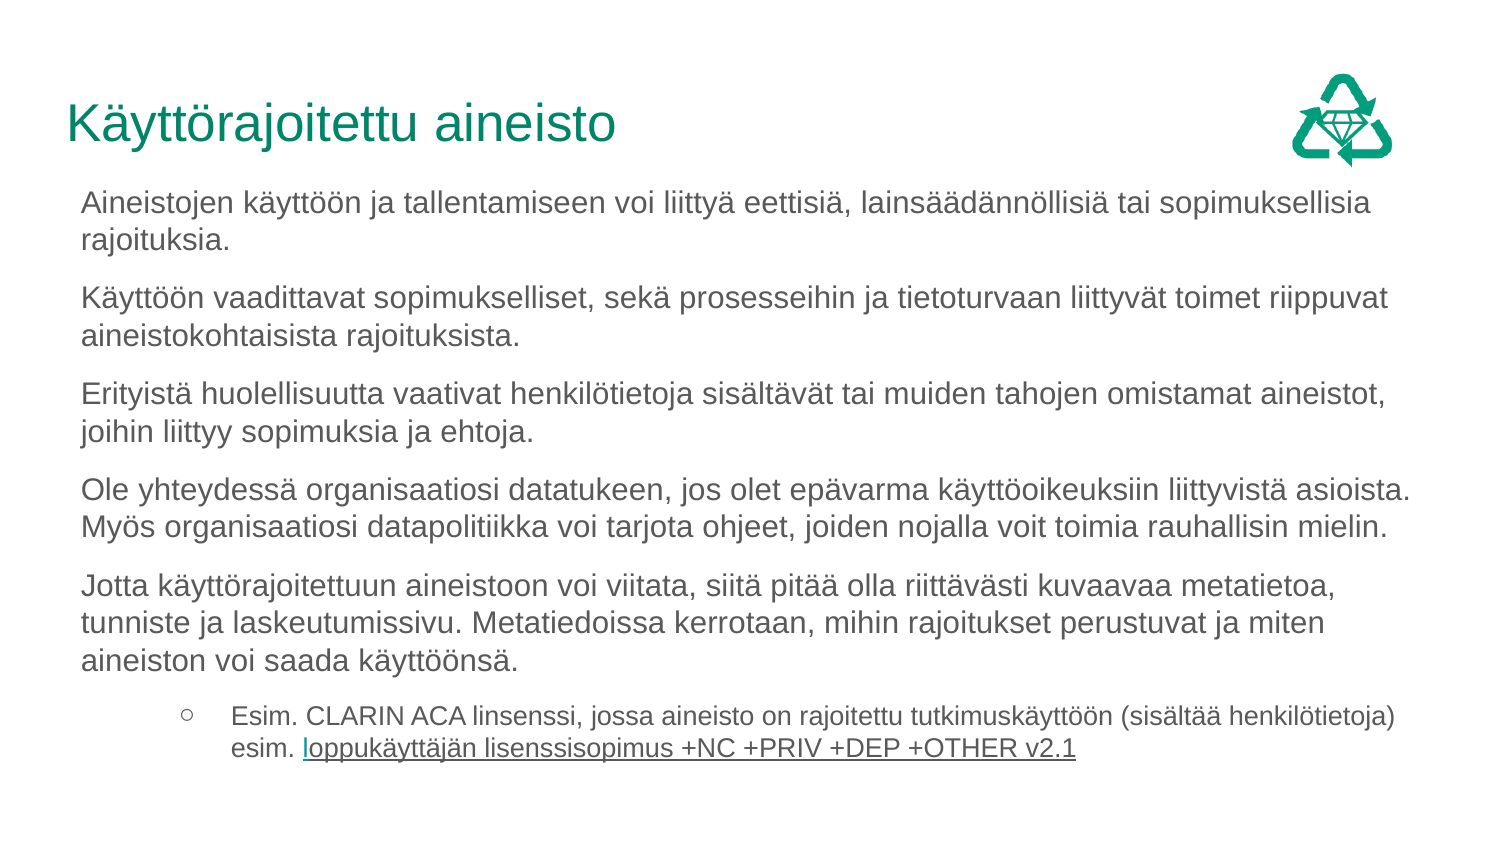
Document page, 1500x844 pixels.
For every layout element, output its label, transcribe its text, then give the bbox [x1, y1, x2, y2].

title Käyttörajoitettu aineisto [51, 72, 1251, 167]
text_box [1283, 65, 1401, 175]
text_box Aineistojen käyttöön ja tallentamiseen voi liittyä eettisiä, lainsäädännöllisiä tai sopimuksellisia rajoituksia. Käyttöön vaadittavat sopimukselliset, sekä prosesseihin ja tietoturvaan liittyvät toimet riippuvat aineistokohtaisista rajoituksista. Erityistä huolellisuutta vaativat henkilötietoja sisältävät tai muiden tahojen omistamat aineistot, joihin liittyy sopimuksia ja ehtoja. Ole yhteydessä organisaatiosi datatukeen, jos olet epävarma käyttöoikeuksiin liittyvistä asioista. Myös organisaatiosi datapolitiikka voi tarjota ohjeet, joiden nojalla voit toimia rauhallisin mielin. Jotta käyttörajoitettuun aineistoon voi viitata, siitä pitää olla riittävästi kuvaavaa metatietoa, tunniste ja laskeutumissivu. Metatiedoissa kerrotaan, mihin rajoitukset perustuvat ja miten aineiston voi saada käyttöönsä. Esim. CLARIN ACA linsenssi, jossa aineisto on rajoitettu tutkimuskäyttöön (sisältää henkilötietoja) esim. loppukäyttäjän lisenssisopimus +NC +PRIV +DEP +OTHER v2.1 [65, 166, 1457, 778]
